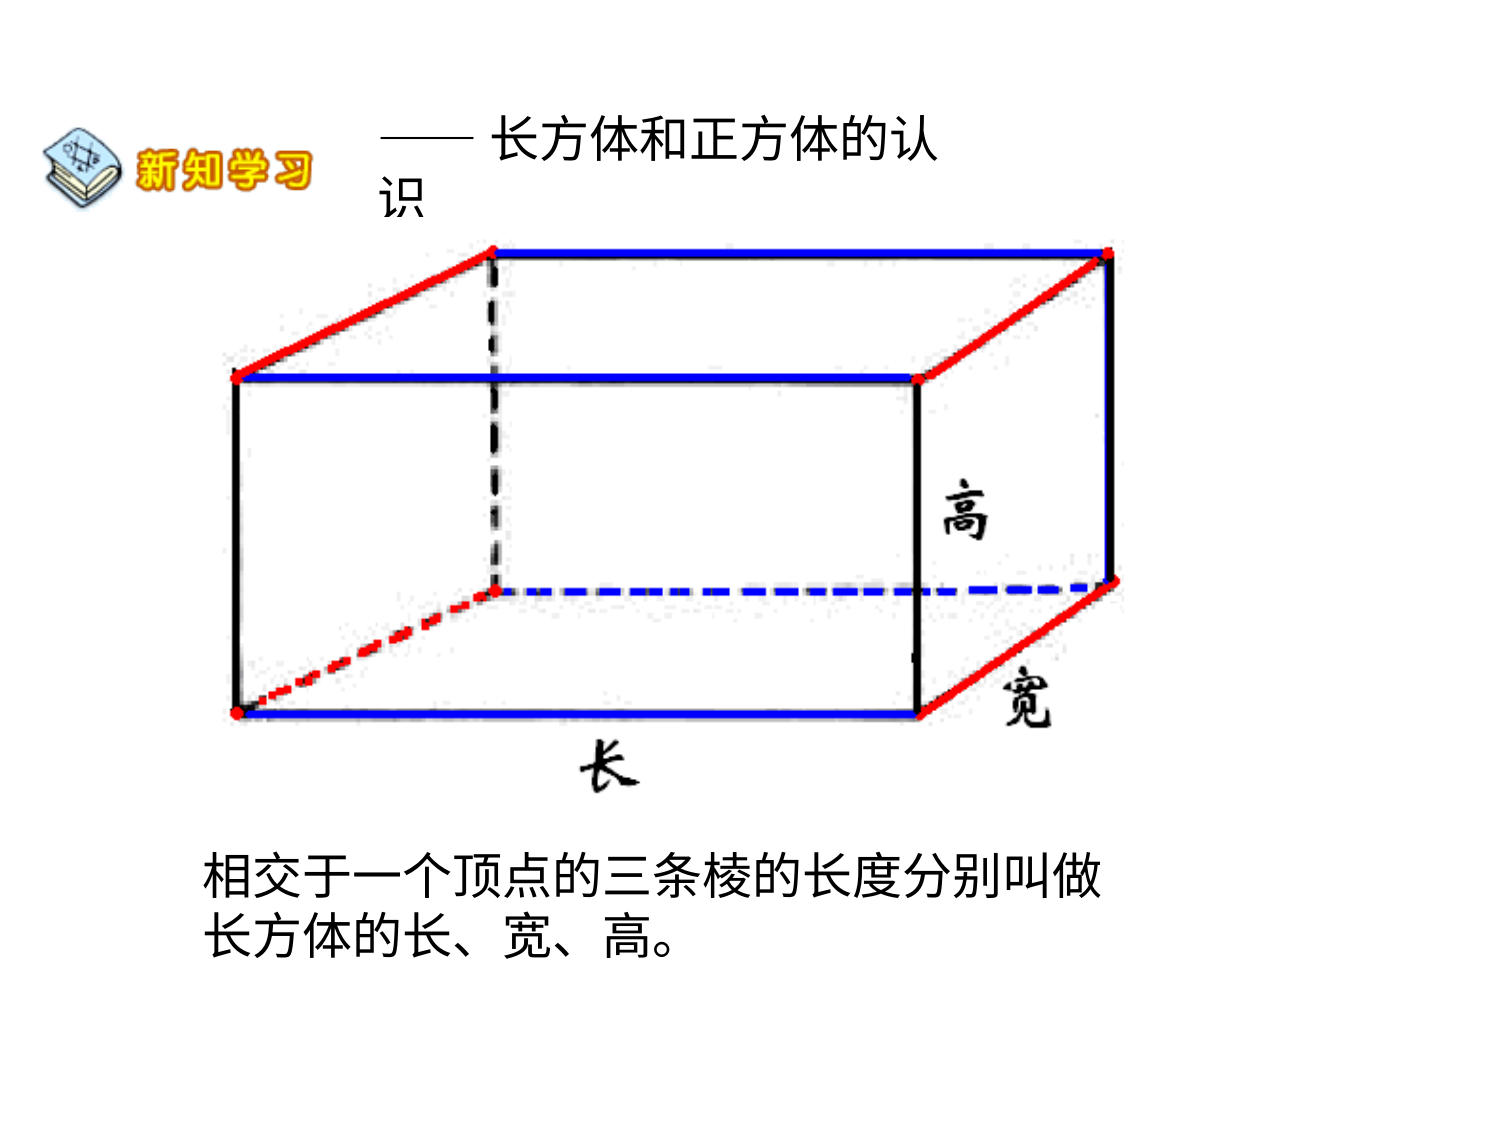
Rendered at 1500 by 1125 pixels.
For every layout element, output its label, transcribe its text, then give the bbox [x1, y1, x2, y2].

picture [37, 124, 316, 212]
text_box 相交于一个顶点的三条棱的长度分别叫做长方体的长、宽、高。 [187, 837, 1163, 973]
text_box ——长方体和正方体的认识 [362, 99, 1000, 215]
picture [199, 217, 1130, 801]
